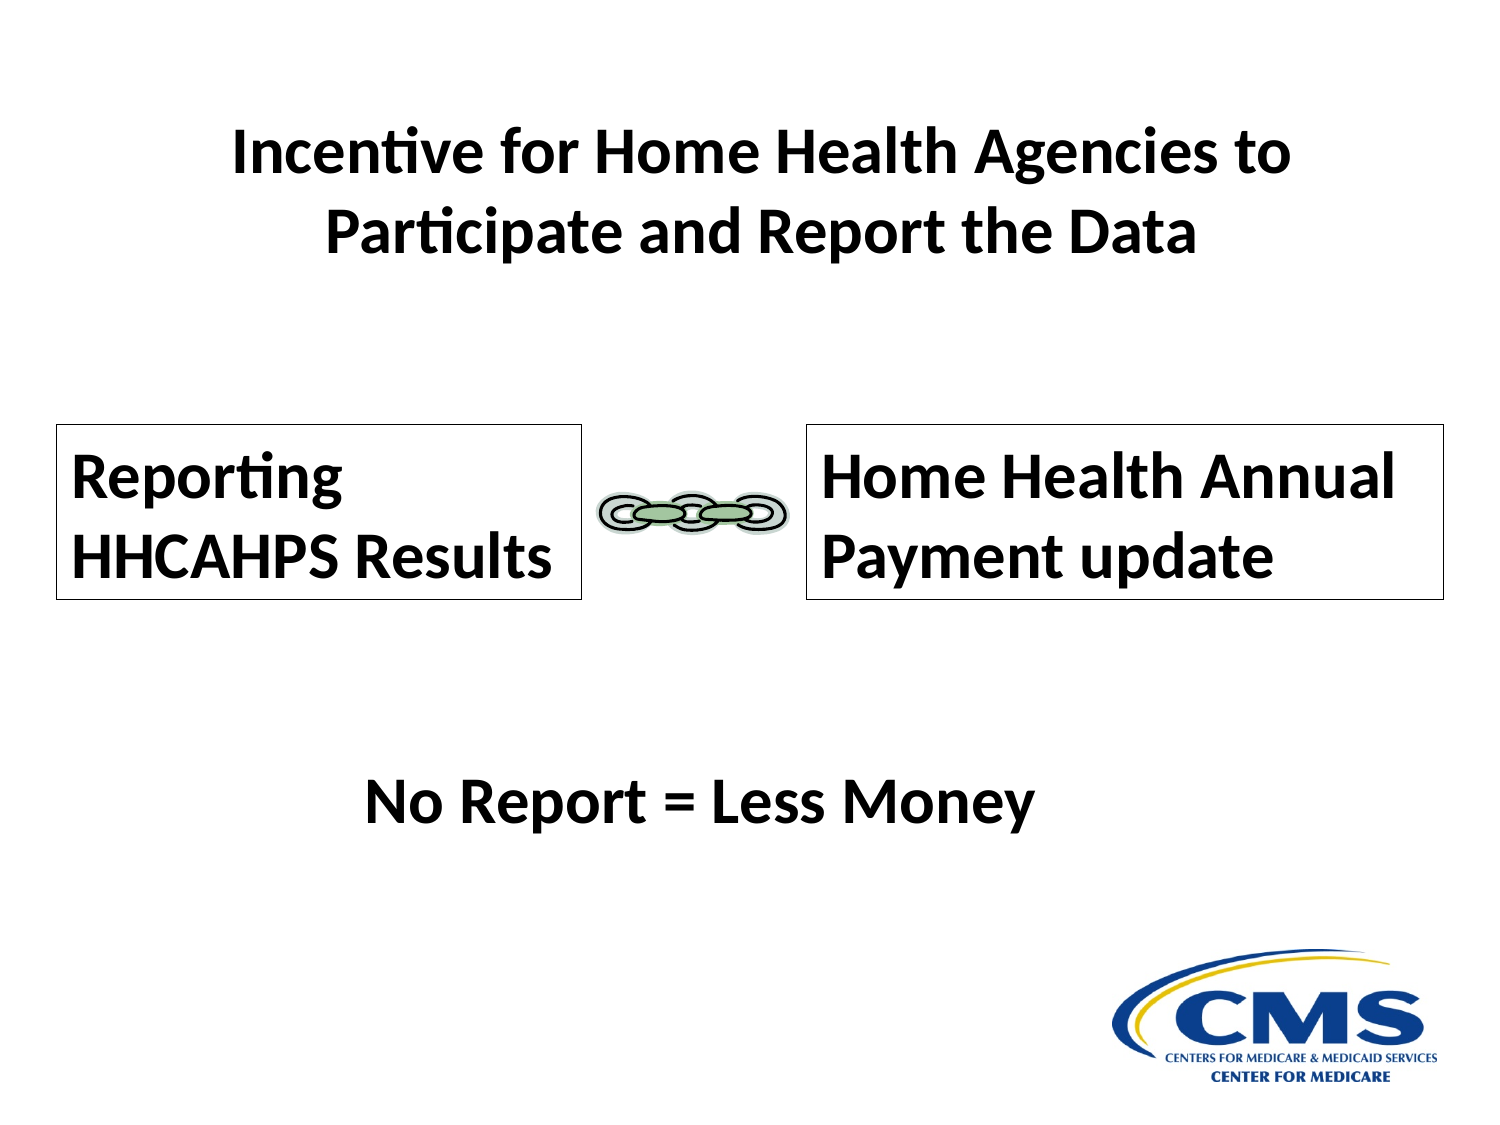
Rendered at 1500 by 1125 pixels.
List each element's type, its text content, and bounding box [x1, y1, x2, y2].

picture [1112, 949, 1437, 1082]
text_box No Report = Less Money [350, 749, 1150, 845]
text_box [56, 424, 1444, 602]
text_box Incentive for Home Health Agencies to Participate and Report the Data [174, 99, 1350, 275]
